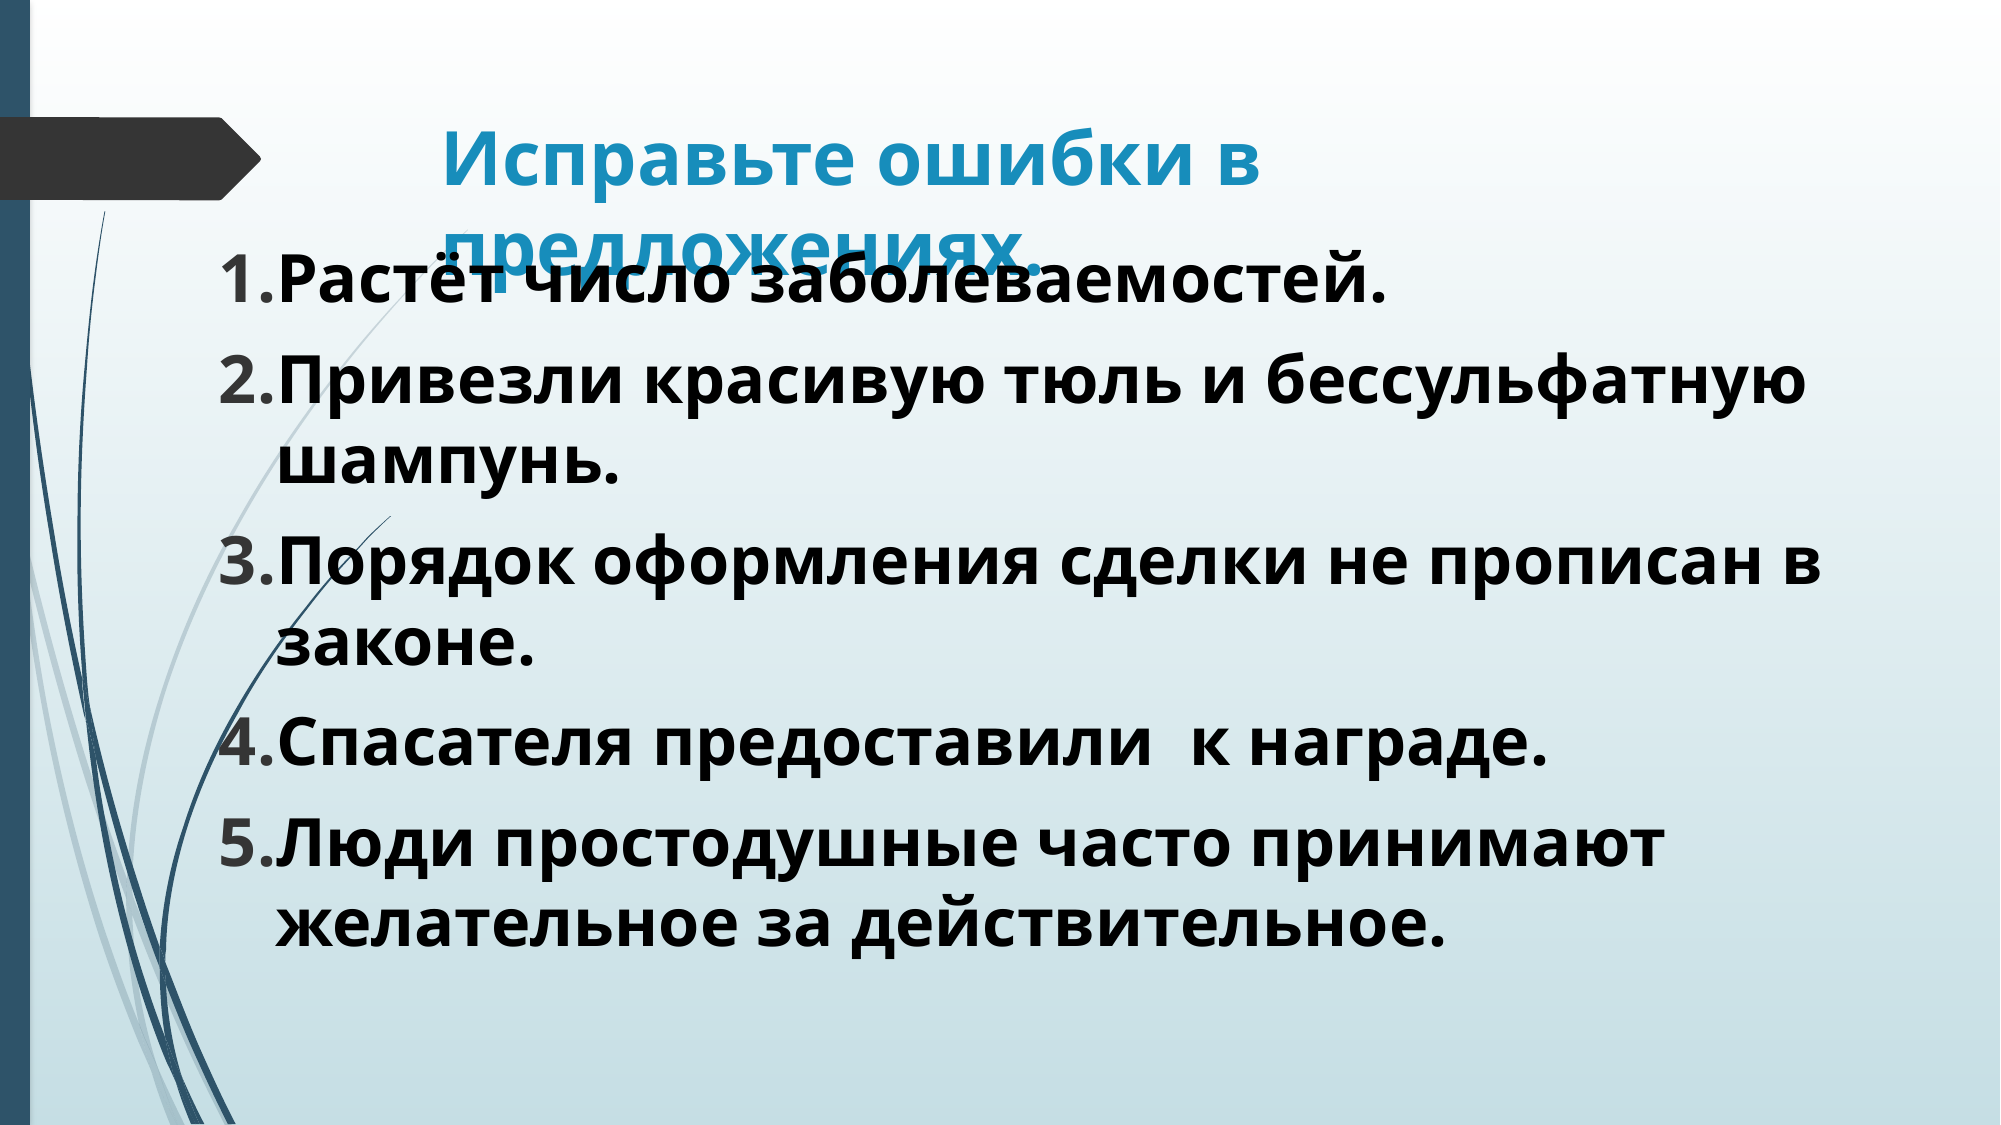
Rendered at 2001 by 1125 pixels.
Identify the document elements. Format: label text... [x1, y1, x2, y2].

list Растёт число заболеваемостей. Привезли красивую тюль и бессульфатную шампунь. Порядок оформления сделки не прописан в законе. Спасателя предоставили к награде. Люди простодушные часто принимают желательное за действительное. [203, 228, 1953, 1097]
title Исправьте ошибки в предложениях. [425, 102, 1888, 228]
